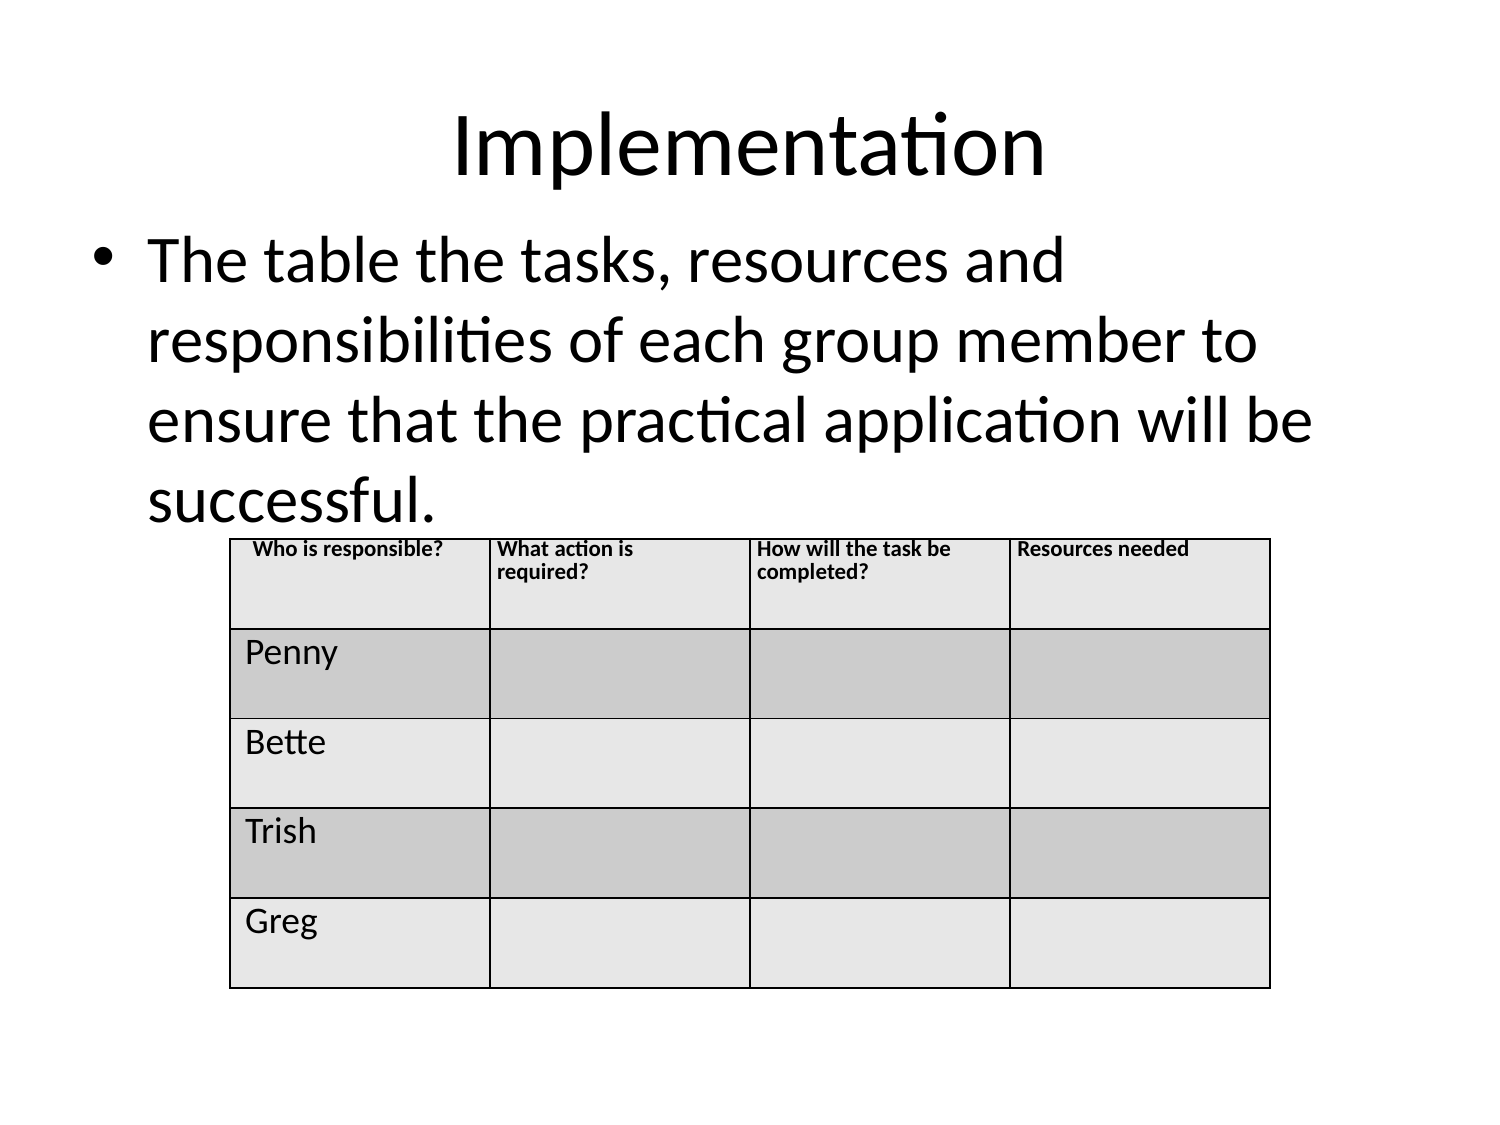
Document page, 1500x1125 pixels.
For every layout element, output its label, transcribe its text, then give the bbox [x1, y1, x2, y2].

table_cell [491, 809, 749, 897]
table_cell Penny [231, 630, 489, 718]
table_cell Greg [231, 899, 489, 987]
table_cell [1011, 809, 1269, 897]
table_cell [751, 630, 1009, 718]
list The table the tasks, resources and responsibilities of each group member to ensure that the practical application will be successful. [76, 208, 1427, 1071]
table_cell Trish [231, 809, 489, 897]
table_cell Bette [231, 719, 489, 807]
table_cell [751, 809, 1009, 897]
table_cell [751, 719, 1009, 807]
table_cell [1011, 630, 1269, 718]
table_cell [751, 899, 1009, 987]
table_cell [1011, 719, 1269, 807]
table_header How will the task be completed? [751, 540, 1009, 628]
table_header What action is required? [491, 540, 749, 628]
table_header Who is responsible? [231, 540, 489, 628]
table_header Resources needed [1011, 540, 1269, 628]
title Implementation [75, 45, 1425, 233]
table_cell [491, 630, 749, 718]
table_cell [491, 899, 749, 987]
table_cell [1011, 899, 1269, 987]
table_cell [491, 719, 749, 807]
